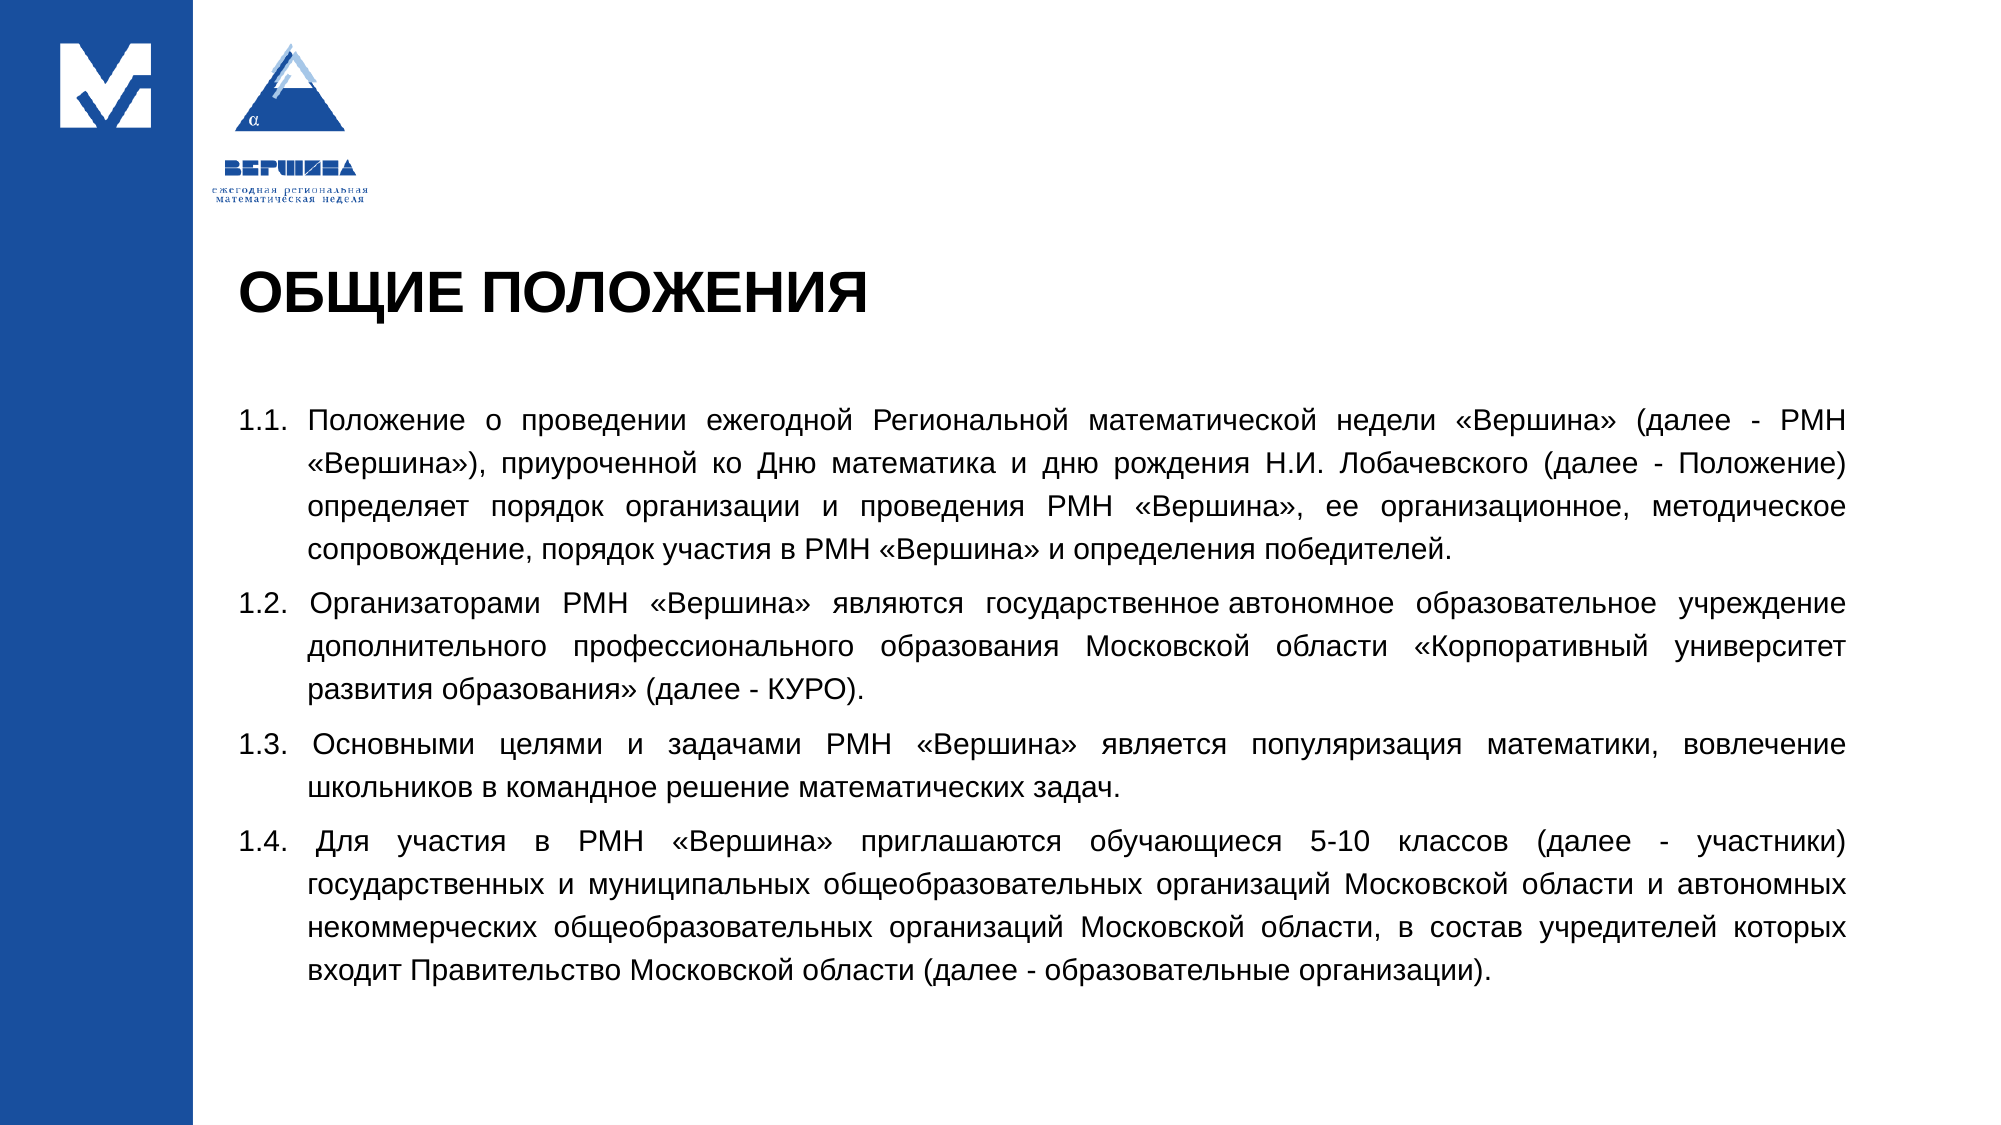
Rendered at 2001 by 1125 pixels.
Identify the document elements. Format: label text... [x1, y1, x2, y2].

picture [0, 0, 2001, 1125]
list 1.1. Положение о проведении ежегодной Региональной математической недели «Вершина» (далее - РМН «Вершина»), приуроченной ко Дню математика и дню рождения Н.И. Лобачевского (далее - Положение) определяет порядок организации и проведения РМН «Вершина», ее организационное, методическое сопровождение, порядок участия в РМН «Вершина» и определения победителей. 1.2. Организаторами РМН «Вершина» являются государственное автономное образовательное учреждение дополнительного профессионального образования Московской области «Корпоративный университет развития образования» (далее - КУРО). 1.3. Основными целями и задачами РМН «Вершина» является популяризация математики, вовлечение школьников в командное решение математических задач. 1.4. Для участия в РМН «Вершина» приглашаются обучающиеся 5-10 классов (далее - участники) государственных и муниципальных общеобразовательных организаций Московской области и автономных некоммерческих общеобразовательных организаций Московской области, в состав учредителей которых входит Правительство Московской области (далее - образовательные организации). [223, 386, 1863, 1003]
title ОБЩИЕ ПОЛОЖЕНИЯ [223, 234, 1199, 353]
